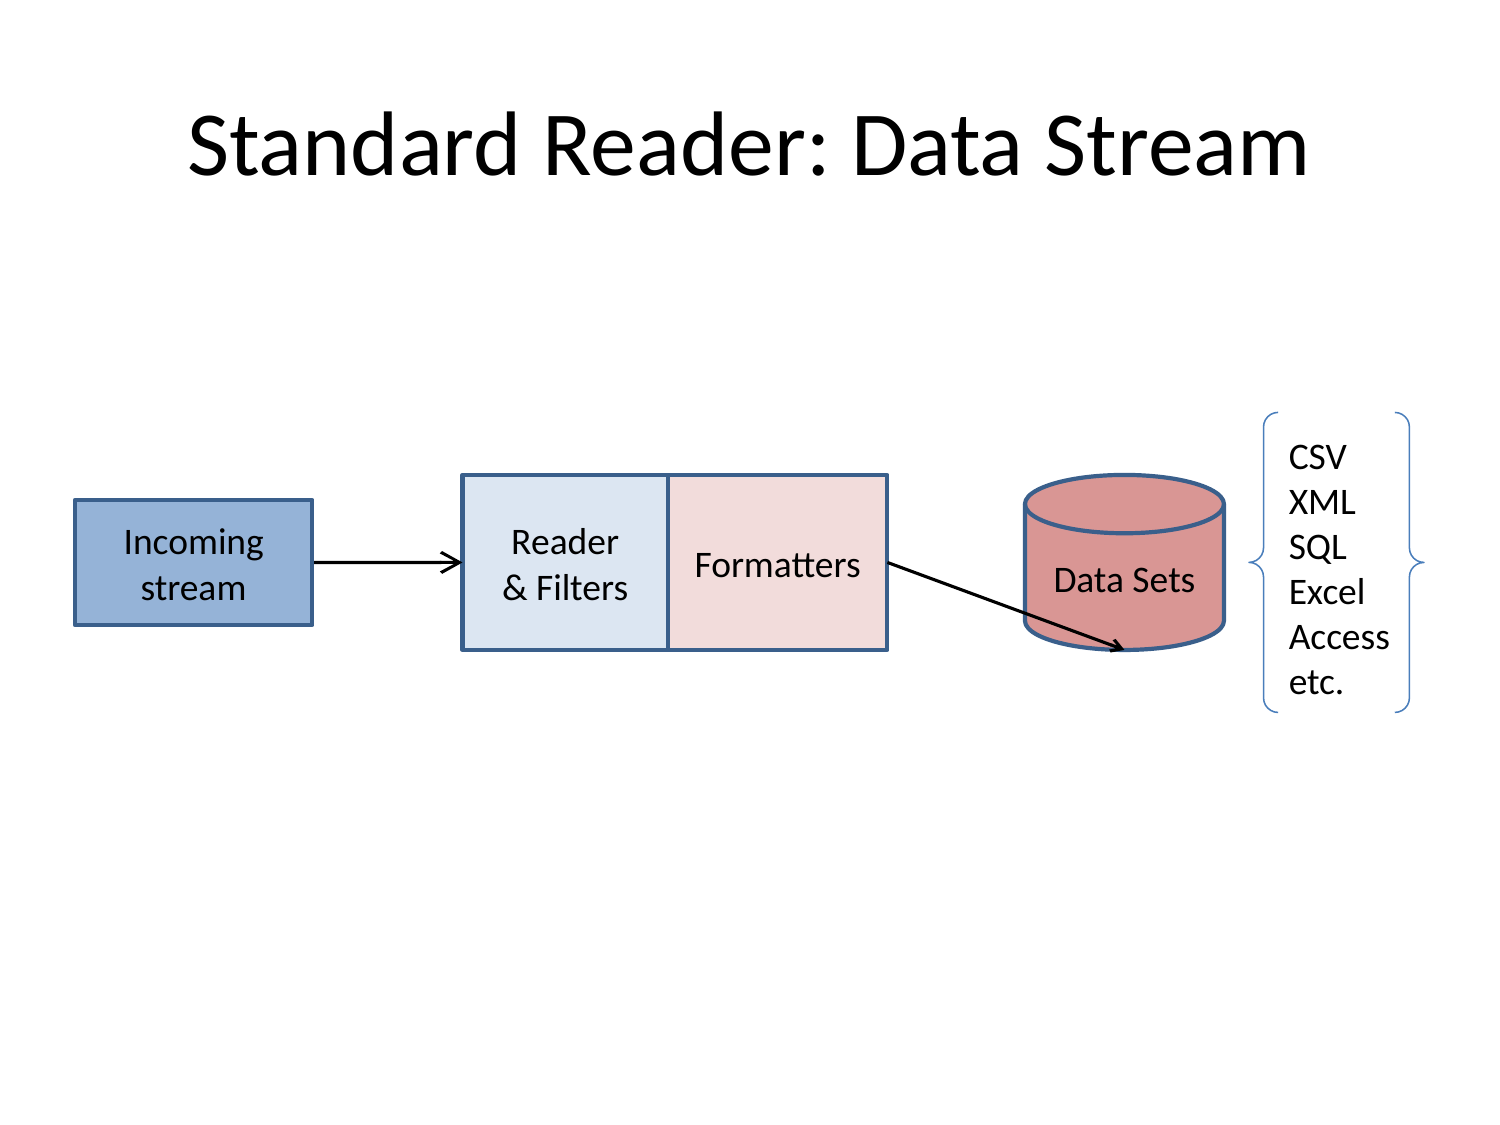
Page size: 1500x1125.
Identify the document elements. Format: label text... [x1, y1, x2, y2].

title Standard Reader: Data Stream [75, 45, 1425, 233]
text_box Incoming stream [73, 498, 314, 627]
text_box [1248, 411, 1410, 714]
text_box Reader & Filters [460, 473, 666, 652]
text_box Data Sets [1022, 472, 1227, 653]
text_box CSV XML SQL Excel Access etc. [1273, 424, 1424, 710]
text_box Formatters [666, 473, 889, 652]
